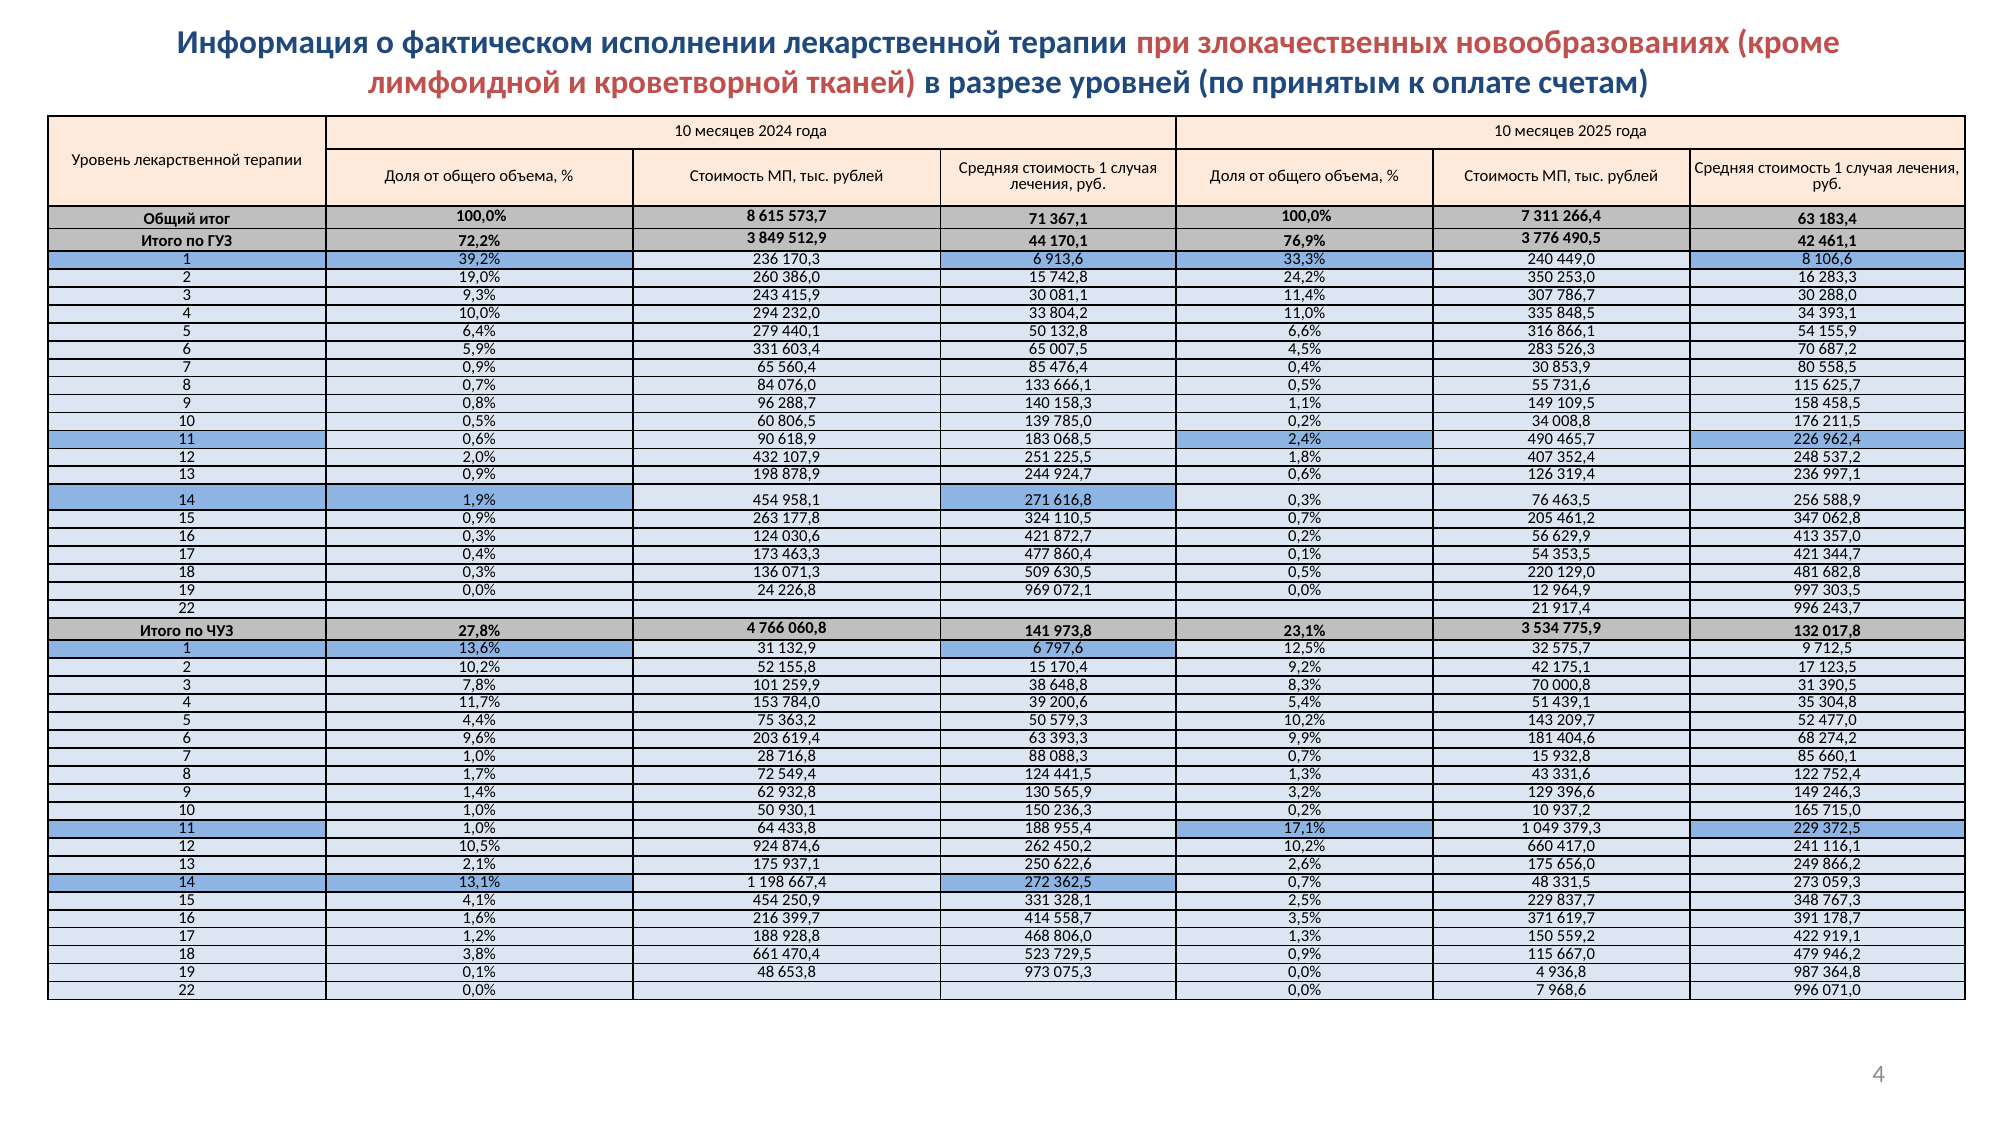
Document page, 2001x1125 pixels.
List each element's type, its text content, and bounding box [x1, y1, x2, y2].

table_cell 10,0% [327, 306, 632, 322]
table_cell 220 129,0 [1434, 565, 1689, 581]
table_cell 50 579,3 [941, 713, 1175, 729]
table_cell 0,5% [327, 413, 632, 430]
table_cell 229 837,7 [1434, 893, 1689, 909]
table_cell 7 [49, 360, 325, 376]
table_cell Доля от общего объема, % [1177, 150, 1432, 205]
table_cell 1,0% [327, 749, 632, 765]
table_cell 158 458,5 [1691, 395, 1964, 412]
table_cell 50 930,1 [634, 803, 940, 819]
table_cell 124 441,5 [941, 767, 1175, 783]
table_cell 348 767,3 [1691, 893, 1964, 909]
table_cell 90 618,9 [634, 431, 940, 448]
table_cell 924 874,6 [634, 839, 940, 855]
table_cell 64 433,8 [634, 821, 940, 837]
table_cell 3 [49, 677, 325, 693]
table_cell 9,3% [327, 288, 632, 304]
table_cell 56 629,9 [1434, 529, 1689, 545]
table_cell 80 558,5 [1691, 360, 1964, 376]
table_cell 7 311 266,4 [1434, 207, 1689, 228]
table_cell 10,2% [327, 659, 632, 675]
table_cell 2,6% [1177, 857, 1432, 873]
table_cell 454 250,9 [634, 893, 940, 909]
table_cell 54 155,9 [1691, 324, 1964, 340]
table_cell 63 183,4 [1691, 207, 1964, 228]
table_cell 203 619,4 [634, 731, 940, 747]
table_cell 6 [49, 342, 325, 358]
table_cell 5,4% [1177, 695, 1432, 711]
table_cell 11,7% [327, 695, 632, 711]
table_cell Итого по ГУЗ [49, 229, 325, 250]
slide_number 4 [1433, 1042, 1900, 1103]
table_cell 6,4% [327, 324, 632, 340]
table_cell [634, 601, 940, 617]
table_cell 176 211,5 [1691, 413, 1964, 430]
table_cell 263 177,8 [634, 511, 940, 527]
table_cell 9 712,5 [1691, 641, 1964, 657]
table_cell 115 625,7 [1691, 377, 1964, 394]
table_cell [941, 982, 1175, 999]
table_header 10 месяцев 2025 года [1177, 117, 1964, 148]
table_cell 150 236,3 [941, 803, 1175, 819]
table_cell 7,8% [327, 677, 632, 693]
table_cell 1,3% [1177, 767, 1432, 783]
table_cell 10,2% [1177, 713, 1432, 729]
table_cell 1,3% [1177, 928, 1432, 945]
table_cell 34 393,1 [1691, 306, 1964, 322]
table_cell 13 [49, 857, 325, 873]
table_cell 12,5% [1177, 641, 1432, 657]
table_cell 479 946,2 [1691, 946, 1964, 963]
table_cell 85 660,1 [1691, 749, 1964, 765]
table_cell 173 463,3 [634, 547, 940, 563]
table_cell 15 [49, 511, 325, 527]
table_cell 6,6% [1177, 324, 1432, 340]
table_cell 0,2% [1177, 529, 1432, 545]
table_cell 0,0% [1177, 583, 1432, 599]
table_cell 15 [49, 893, 325, 909]
table_cell 10 937,2 [1434, 803, 1689, 819]
table_cell 1,8% [1177, 449, 1432, 465]
table_cell 5 [49, 324, 325, 340]
table_cell 19,0% [327, 270, 632, 286]
table_header 10 месяцев 2024 года [327, 117, 1175, 148]
table_cell 477 860,4 [941, 547, 1175, 563]
table_cell 0,9% [327, 360, 632, 376]
table_cell 4 766 060,8 [634, 619, 940, 639]
table_cell 241 116,1 [1691, 839, 1964, 855]
table_cell 115 667,0 [1434, 946, 1689, 963]
table_cell 139 785,0 [941, 413, 1175, 430]
table_cell 1,6% [327, 911, 632, 927]
table_cell 9,9% [1177, 731, 1432, 747]
table_cell 407 352,4 [1434, 449, 1689, 465]
table_cell 0,2% [1177, 413, 1432, 430]
table_cell 11,0% [1177, 306, 1432, 322]
table_cell 15 170,4 [941, 659, 1175, 675]
table_cell 371 619,7 [1434, 911, 1689, 927]
table_cell 8 [49, 767, 325, 783]
table_cell 271 616,8 [941, 485, 1175, 509]
table_cell 987 364,8 [1691, 964, 1964, 981]
table_cell 8 [49, 377, 325, 394]
table_cell 43 331,6 [1434, 767, 1689, 783]
table_cell 62 932,8 [634, 785, 940, 801]
table_cell 84 076,0 [634, 377, 940, 394]
table_cell 996 071,0 [1691, 982, 1964, 999]
table_cell 14 [49, 875, 325, 891]
table_cell 0,0% [1177, 982, 1432, 999]
table_cell 149 246,3 [1691, 785, 1964, 801]
table_cell 34 008,8 [1434, 413, 1689, 430]
table_cell 30 853,9 [1434, 360, 1689, 376]
table_cell 18 [49, 565, 325, 581]
table_cell 13,1% [327, 875, 632, 891]
table_cell 188 928,8 [634, 928, 940, 945]
table_cell 21 917,4 [1434, 601, 1689, 617]
table_cell Средняя стоимость 1 случая лечения, руб. [1691, 150, 1964, 205]
table_cell 0,5% [1177, 377, 1432, 394]
table_cell 35 304,8 [1691, 695, 1964, 711]
table_cell 1,7% [327, 767, 632, 783]
table_cell 2,0% [327, 449, 632, 465]
table_cell 454 958,1 [634, 485, 940, 509]
table_cell 10 [49, 413, 325, 430]
table_cell 1,0% [327, 803, 632, 819]
table_cell 32 575,7 [1434, 641, 1689, 657]
table_cell 3,5% [1177, 911, 1432, 927]
table_cell 48 653,8 [634, 964, 940, 981]
table_cell [634, 982, 940, 999]
table_cell 244 924,7 [941, 467, 1175, 483]
table_cell 481 682,8 [1691, 565, 1964, 581]
table_cell 660 417,0 [1434, 839, 1689, 855]
table_cell 262 450,2 [941, 839, 1175, 855]
table_cell 0,7% [1177, 749, 1432, 765]
table_cell 70 687,2 [1691, 342, 1964, 358]
table_cell Средняя стоимость 1 случая лечения, руб. [941, 150, 1175, 205]
table_cell 11 [49, 431, 325, 448]
table_cell 132 017,8 [1691, 619, 1964, 639]
table_cell 30 288,0 [1691, 288, 1964, 304]
table_cell 1 198 667,4 [634, 875, 940, 891]
table_cell 188 955,4 [941, 821, 1175, 837]
table_cell 468 806,0 [941, 928, 1175, 945]
table_cell 216 399,7 [634, 911, 940, 927]
table_cell 414 558,7 [941, 911, 1175, 927]
table_cell 391 178,7 [1691, 911, 1964, 927]
table_cell 54 353,5 [1434, 547, 1689, 563]
table_cell 22 [49, 982, 325, 999]
table_cell 8 615 573,7 [634, 207, 940, 228]
table_cell 523 729,5 [941, 946, 1175, 963]
table_cell 51 439,1 [1434, 695, 1689, 711]
table_cell 0,4% [327, 547, 632, 563]
table_cell 28 716,8 [634, 749, 940, 765]
table_cell 165 715,0 [1691, 803, 1964, 819]
table_cell 16 [49, 529, 325, 545]
table_cell 6 913,6 [941, 252, 1175, 268]
table_cell 18 [49, 946, 325, 963]
table_cell 0,6% [1177, 467, 1432, 483]
table_cell 42 461,1 [1691, 229, 1964, 250]
table_cell 15 932,8 [1434, 749, 1689, 765]
table_cell 316 866,1 [1434, 324, 1689, 340]
table_cell 5 [49, 713, 325, 729]
table_cell 12 964,9 [1434, 583, 1689, 599]
table_cell 153 784,0 [634, 695, 940, 711]
table_cell 0,1% [1177, 547, 1432, 563]
table_cell 72 549,4 [634, 767, 940, 783]
table_cell 1,4% [327, 785, 632, 801]
table_cell 283 526,3 [1434, 342, 1689, 358]
table_cell 236 997,1 [1691, 467, 1964, 483]
table_cell 65 560,4 [634, 360, 940, 376]
table_cell 432 107,9 [634, 449, 940, 465]
table_cell 10,5% [327, 839, 632, 855]
table_cell 24 226,8 [634, 583, 940, 599]
table_cell 8,3% [1177, 677, 1432, 693]
table_cell 76,9% [1177, 229, 1432, 250]
table_cell 149 109,5 [1434, 395, 1689, 412]
table_cell 33 804,2 [941, 306, 1175, 322]
table_cell 0,3% [327, 529, 632, 545]
table_cell 10 [49, 803, 325, 819]
table_cell 2 [49, 270, 325, 286]
table_cell 273 059,3 [1691, 875, 1964, 891]
table_cell 1 [49, 641, 325, 657]
table_cell 14 [49, 485, 325, 509]
table_cell 422 919,1 [1691, 928, 1964, 945]
table_cell 136 071,3 [634, 565, 940, 581]
table_cell 2,5% [1177, 893, 1432, 909]
table_cell 0,8% [327, 395, 632, 412]
table_cell 4,5% [1177, 342, 1432, 358]
table_cell 17,1% [1177, 821, 1432, 837]
table_cell 30 081,1 [941, 288, 1175, 304]
title Информация о фактическом исполнении лекарственной терапии при злокачественных новообразованиях (кроме лимфоидной и кроветворной тканей) в разрезе уровней (по принятым к оплате счетам) [117, 0, 1900, 115]
table_cell 11,4% [1177, 288, 1432, 304]
table_cell 1,2% [327, 928, 632, 945]
table_cell 17 [49, 928, 325, 945]
table_cell Стоимость МП, тыс. рублей [1434, 150, 1689, 205]
table_cell Общий итог [49, 207, 325, 228]
table_cell 12 [49, 449, 325, 465]
table_cell 0,7% [1177, 511, 1432, 527]
table_cell 226 962,4 [1691, 431, 1964, 448]
table_cell 39,2% [327, 252, 632, 268]
table_cell 33,3% [1177, 252, 1432, 268]
table_cell 175 937,1 [634, 857, 940, 873]
table_cell 9 [49, 785, 325, 801]
table_cell 23,1% [1177, 619, 1432, 639]
table_cell 76 463,5 [1434, 485, 1689, 509]
table_cell 16 [49, 911, 325, 927]
table_cell 335 848,5 [1434, 306, 1689, 322]
table_cell 130 565,9 [941, 785, 1175, 801]
table_cell 347 062,8 [1691, 511, 1964, 527]
table_cell 240 449,0 [1434, 252, 1689, 268]
table_cell 5,9% [327, 342, 632, 358]
table_cell 0,0% [327, 982, 632, 999]
table_cell 50 132,8 [941, 324, 1175, 340]
table_cell 1,1% [1177, 395, 1432, 412]
table_cell 44 170,1 [941, 229, 1175, 250]
table_cell 16 283,3 [1691, 270, 1964, 286]
table_cell 490 465,7 [1434, 431, 1689, 448]
table_cell 52 477,0 [1691, 713, 1964, 729]
table_cell 31 390,5 [1691, 677, 1964, 693]
table_cell 3 776 490,5 [1434, 229, 1689, 250]
table_cell 0,9% [327, 467, 632, 483]
table_cell 124 030,6 [634, 529, 940, 545]
table_cell 996 243,7 [1691, 601, 1964, 617]
table_cell 250 622,6 [941, 857, 1175, 873]
table_cell 260 386,0 [634, 270, 940, 286]
table_cell 251 225,5 [941, 449, 1175, 465]
table_cell 9,2% [1177, 659, 1432, 675]
table_cell 248 537,2 [1691, 449, 1964, 465]
table_cell 307 786,7 [1434, 288, 1689, 304]
table_cell 229 372,5 [1691, 821, 1964, 837]
table_cell 15 742,8 [941, 270, 1175, 286]
table_cell 88 088,3 [941, 749, 1175, 765]
table_cell 55 731,6 [1434, 377, 1689, 394]
table_cell 31 132,9 [634, 641, 940, 657]
table_cell 350 253,0 [1434, 270, 1689, 286]
table_cell 100,0% [327, 207, 632, 228]
table_cell 101 259,9 [634, 677, 940, 693]
table_cell 3 [49, 288, 325, 304]
table_cell 2,1% [327, 857, 632, 873]
table_cell 0,3% [1177, 485, 1432, 509]
table_cell 70 000,8 [1434, 677, 1689, 693]
table_cell 17 [49, 547, 325, 563]
table_cell 4 [49, 306, 325, 322]
table_cell 256 588,9 [1691, 485, 1964, 509]
table_cell 85 476,4 [941, 360, 1175, 376]
table_cell 331 603,4 [634, 342, 940, 358]
table_cell 3,8% [327, 946, 632, 963]
table_cell 249 866,2 [1691, 857, 1964, 873]
table_cell 205 461,2 [1434, 511, 1689, 527]
table_cell 0,7% [1177, 875, 1432, 891]
table_cell Стоимость МП, тыс. рублей [634, 150, 940, 205]
table_cell 3 849 512,9 [634, 229, 940, 250]
table_cell 324 110,5 [941, 511, 1175, 527]
table_cell 122 752,4 [1691, 767, 1964, 783]
table_cell 236 170,3 [634, 252, 940, 268]
table_cell 421 344,7 [1691, 547, 1964, 563]
table_cell 969 072,1 [941, 583, 1175, 599]
table_cell 2,4% [1177, 431, 1432, 448]
table_cell 126 319,4 [1434, 467, 1689, 483]
table_cell 279 440,1 [634, 324, 940, 340]
table_cell 0,0% [327, 583, 632, 599]
table_cell 22 [49, 601, 325, 617]
table_cell 9,6% [327, 731, 632, 747]
table_cell 141 973,8 [941, 619, 1175, 639]
table_cell 0,7% [327, 377, 632, 394]
table_cell 413 357,0 [1691, 529, 1964, 545]
table_cell 4 936,8 [1434, 964, 1689, 981]
table_cell 96 288,7 [634, 395, 940, 412]
table_cell 140 158,3 [941, 395, 1175, 412]
table_cell 0,9% [1177, 946, 1432, 963]
table_cell 8 106,6 [1691, 252, 1964, 268]
table_cell 143 209,7 [1434, 713, 1689, 729]
table_cell 183 068,5 [941, 431, 1175, 448]
table_cell 60 806,5 [634, 413, 940, 430]
table_cell 48 331,5 [1434, 875, 1689, 891]
table_cell 150 559,2 [1434, 928, 1689, 945]
table_cell 100,0% [1177, 207, 1432, 228]
table_cell 7 [49, 749, 325, 765]
table_cell 331 328,1 [941, 893, 1175, 909]
table_cell 198 878,9 [634, 467, 940, 483]
table_cell 3,2% [1177, 785, 1432, 801]
table_cell 13,6% [327, 641, 632, 657]
table_cell 1,0% [327, 821, 632, 837]
table_cell 6 [49, 731, 325, 747]
table_cell Доля от общего объема, % [327, 150, 632, 205]
table_cell 0,5% [1177, 565, 1432, 581]
table_cell 0,3% [327, 565, 632, 581]
table_cell 661 470,4 [634, 946, 940, 963]
table_cell 65 007,5 [941, 342, 1175, 358]
table_cell 19 [49, 964, 325, 981]
table_cell 997 303,5 [1691, 583, 1964, 599]
table_cell 1 049 379,3 [1434, 821, 1689, 837]
table_cell [327, 601, 632, 617]
table_cell 4,4% [327, 713, 632, 729]
table_cell 0,1% [327, 964, 632, 981]
table_cell 17 123,5 [1691, 659, 1964, 675]
table_cell 24,2% [1177, 270, 1432, 286]
table_cell 0,0% [1177, 964, 1432, 981]
table_cell 27,8% [327, 619, 632, 639]
table_cell 75 363,2 [634, 713, 940, 729]
table_cell 243 415,9 [634, 288, 940, 304]
table_cell [941, 601, 1175, 617]
table_cell 0,2% [1177, 803, 1432, 819]
table_cell 71 367,1 [941, 207, 1175, 228]
table_cell 9 [49, 395, 325, 412]
table_cell 39 200,6 [941, 695, 1175, 711]
table_cell 63 393,3 [941, 731, 1175, 747]
table_cell 973 075,3 [941, 964, 1175, 981]
table_cell 10,2% [1177, 839, 1432, 855]
table_cell 72,2% [327, 229, 632, 250]
table_cell 4 [49, 695, 325, 711]
table_cell 12 [49, 839, 325, 855]
table_cell 52 155,8 [634, 659, 940, 675]
table_cell 0,9% [327, 511, 632, 527]
table_cell 0,4% [1177, 360, 1432, 376]
table_cell 19 [49, 583, 325, 599]
table_cell 3 534 775,9 [1434, 619, 1689, 639]
table_cell 175 656,0 [1434, 857, 1689, 873]
table_cell 421 872,7 [941, 529, 1175, 545]
table_cell 1,9% [327, 485, 632, 509]
table_cell 0,6% [327, 431, 632, 448]
table_cell 509 630,5 [941, 565, 1175, 581]
table_cell [1177, 601, 1432, 617]
table_cell Итого по ЧУЗ [49, 619, 325, 639]
table_cell 13 [49, 467, 325, 483]
table_cell 272 362,5 [941, 875, 1175, 891]
table_cell 6 797,6 [941, 641, 1175, 657]
table_cell 129 396,6 [1434, 785, 1689, 801]
table_cell 38 648,8 [941, 677, 1175, 693]
table_cell 7 968,6 [1434, 982, 1689, 999]
table_cell 11 [49, 821, 325, 837]
table_cell 1 [49, 252, 325, 268]
table_cell 181 404,6 [1434, 731, 1689, 747]
table_cell 294 232,0 [634, 306, 940, 322]
table_cell 42 175,1 [1434, 659, 1689, 675]
table_cell 4,1% [327, 893, 632, 909]
table_cell 2 [49, 659, 325, 675]
table_cell 133 666,1 [941, 377, 1175, 394]
table_header Уровень лекарственной терапии [49, 117, 325, 205]
table_cell 68 274,2 [1691, 731, 1964, 747]
